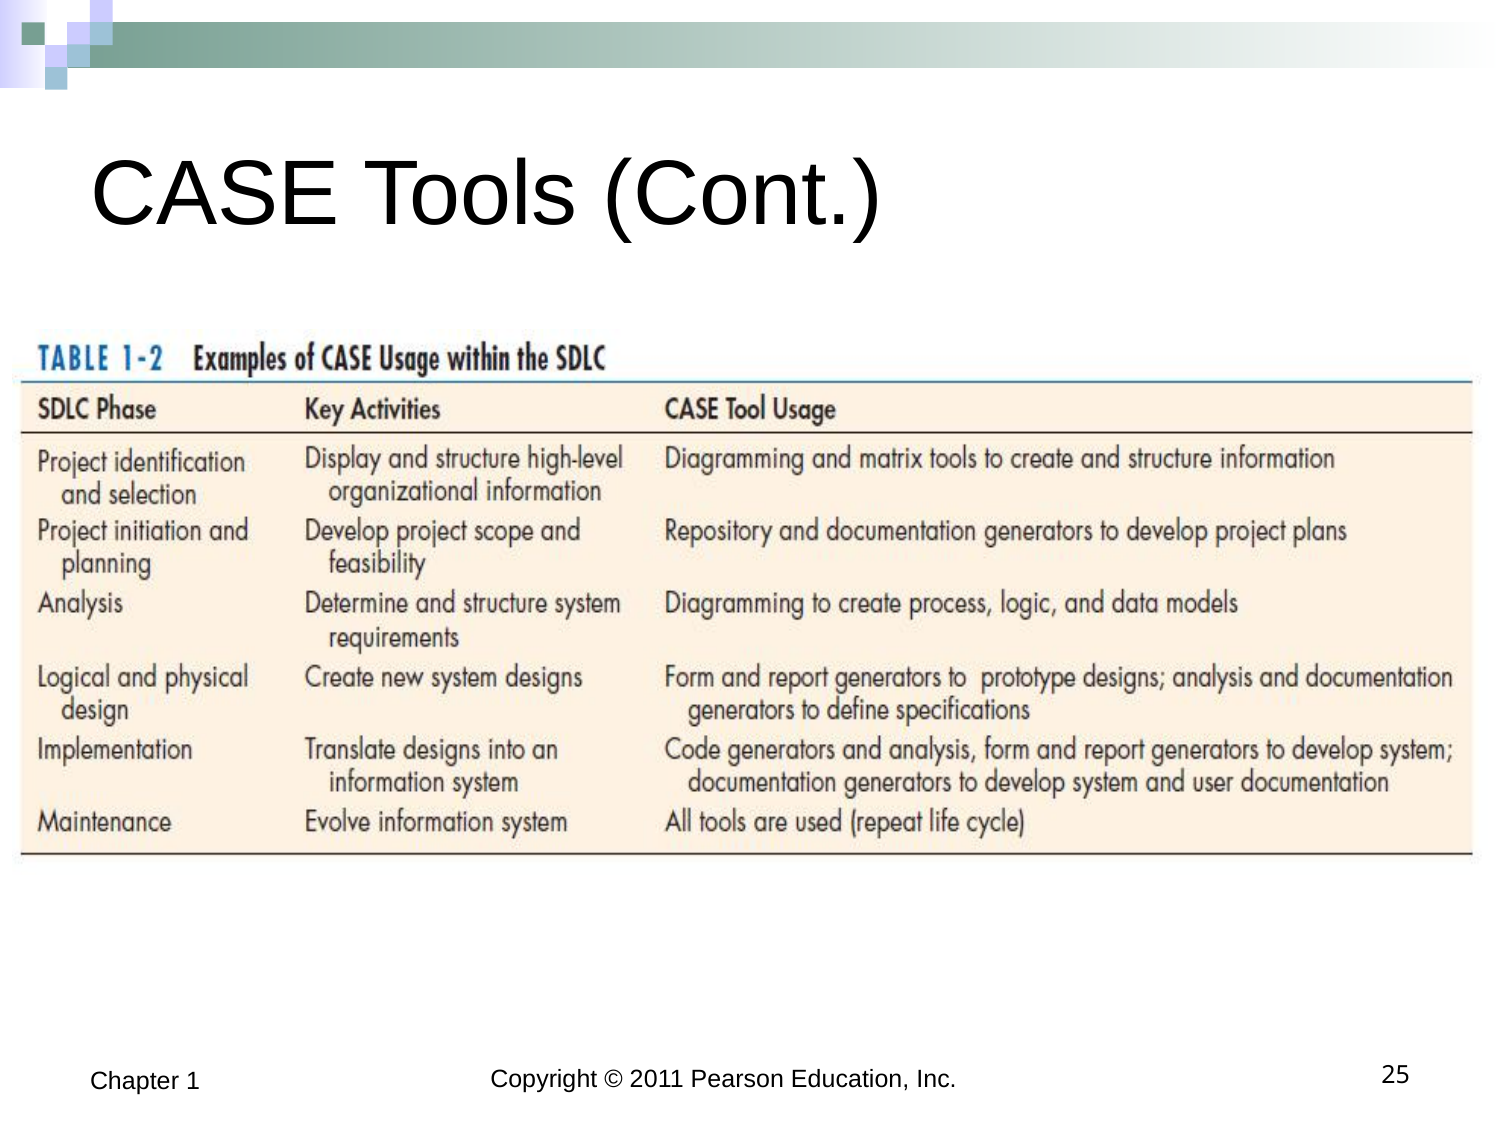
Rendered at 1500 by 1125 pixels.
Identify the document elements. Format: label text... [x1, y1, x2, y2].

slide_number 25 [1074, 1024, 1426, 1101]
footer Copyright © 2011 Pearson Education, Inc. [426, 1024, 1074, 1101]
title CASE Tools (Cont.) [75, 75, 1425, 300]
picture [12, 329, 1488, 876]
slide_number Chapter 1 [74, 1024, 426, 1103]
